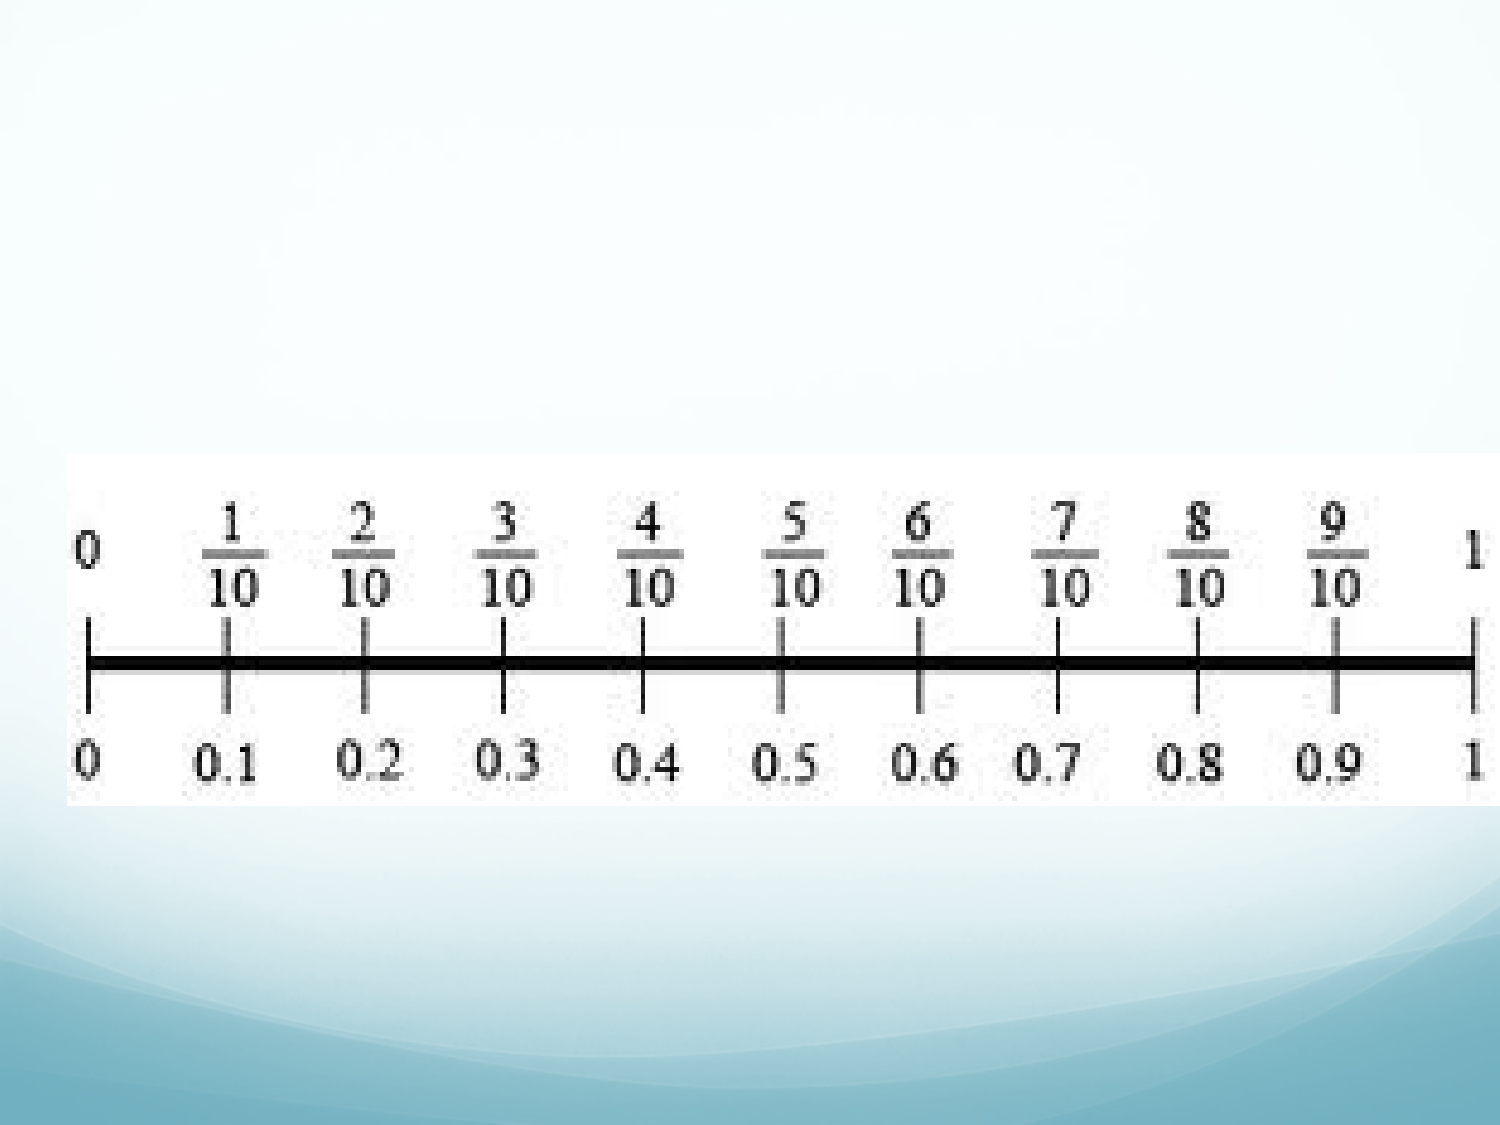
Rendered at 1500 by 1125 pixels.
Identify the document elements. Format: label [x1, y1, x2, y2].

picture [66, 453, 1500, 807]
